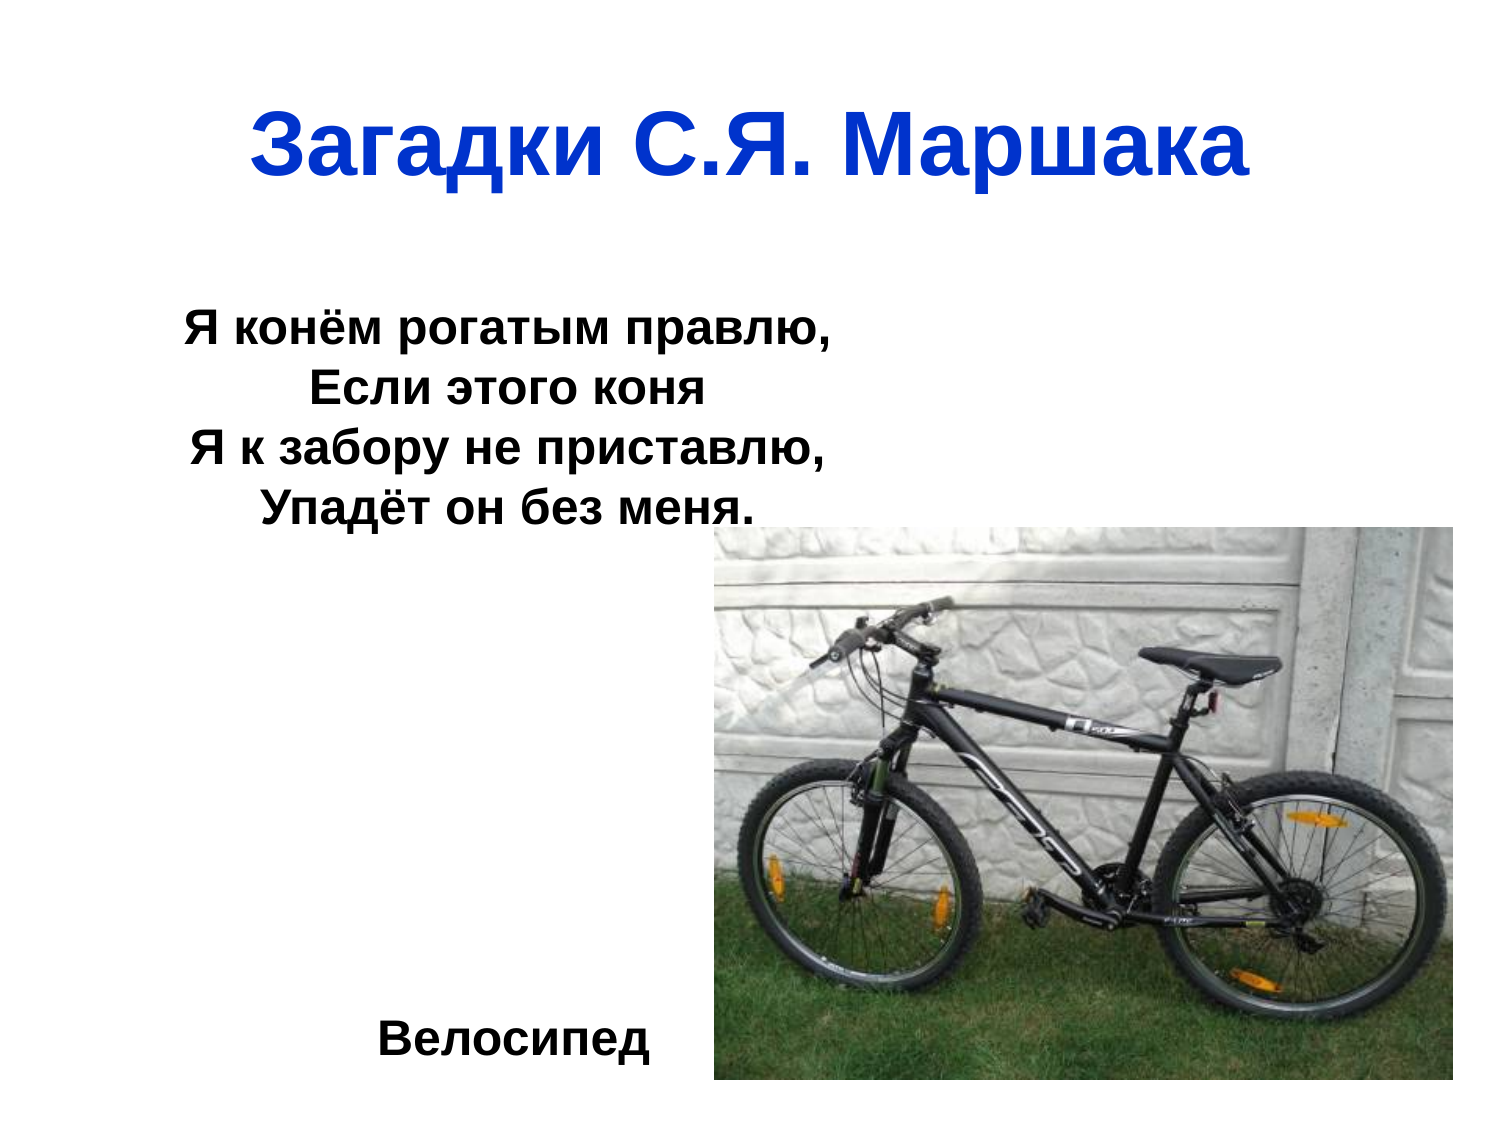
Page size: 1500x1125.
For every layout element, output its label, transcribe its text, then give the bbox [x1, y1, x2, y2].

picture [714, 526, 1454, 1080]
text_box Велосипед [336, 987, 691, 1083]
text_box Я конём рогатым правлю, Если этого коня Я к забору не приставлю, Упадёт он без меня. [64, 243, 951, 587]
title Загадки С.Я. Маршака [74, 44, 1426, 233]
